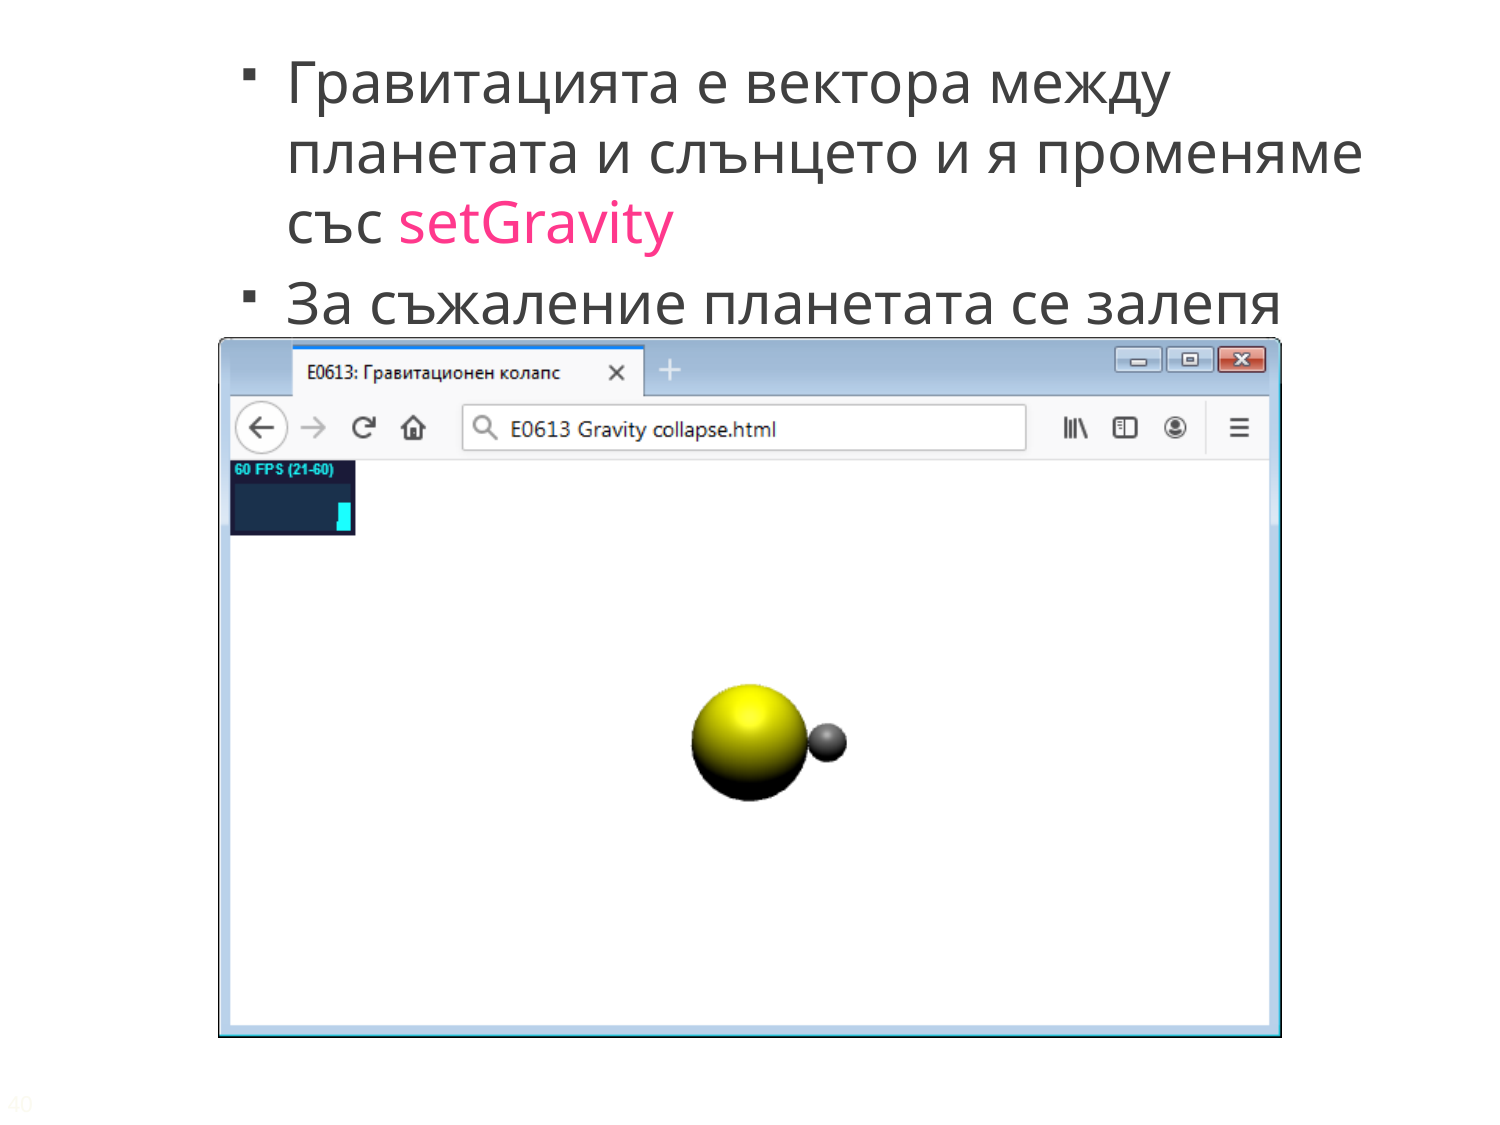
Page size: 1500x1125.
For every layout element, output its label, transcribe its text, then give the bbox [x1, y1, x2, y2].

picture [218, 337, 1282, 1038]
list Гравитацията е вектора между планетата и слънцето и я променяме със setGravity За съжаление планетата се залепя [150, 37, 1488, 1113]
